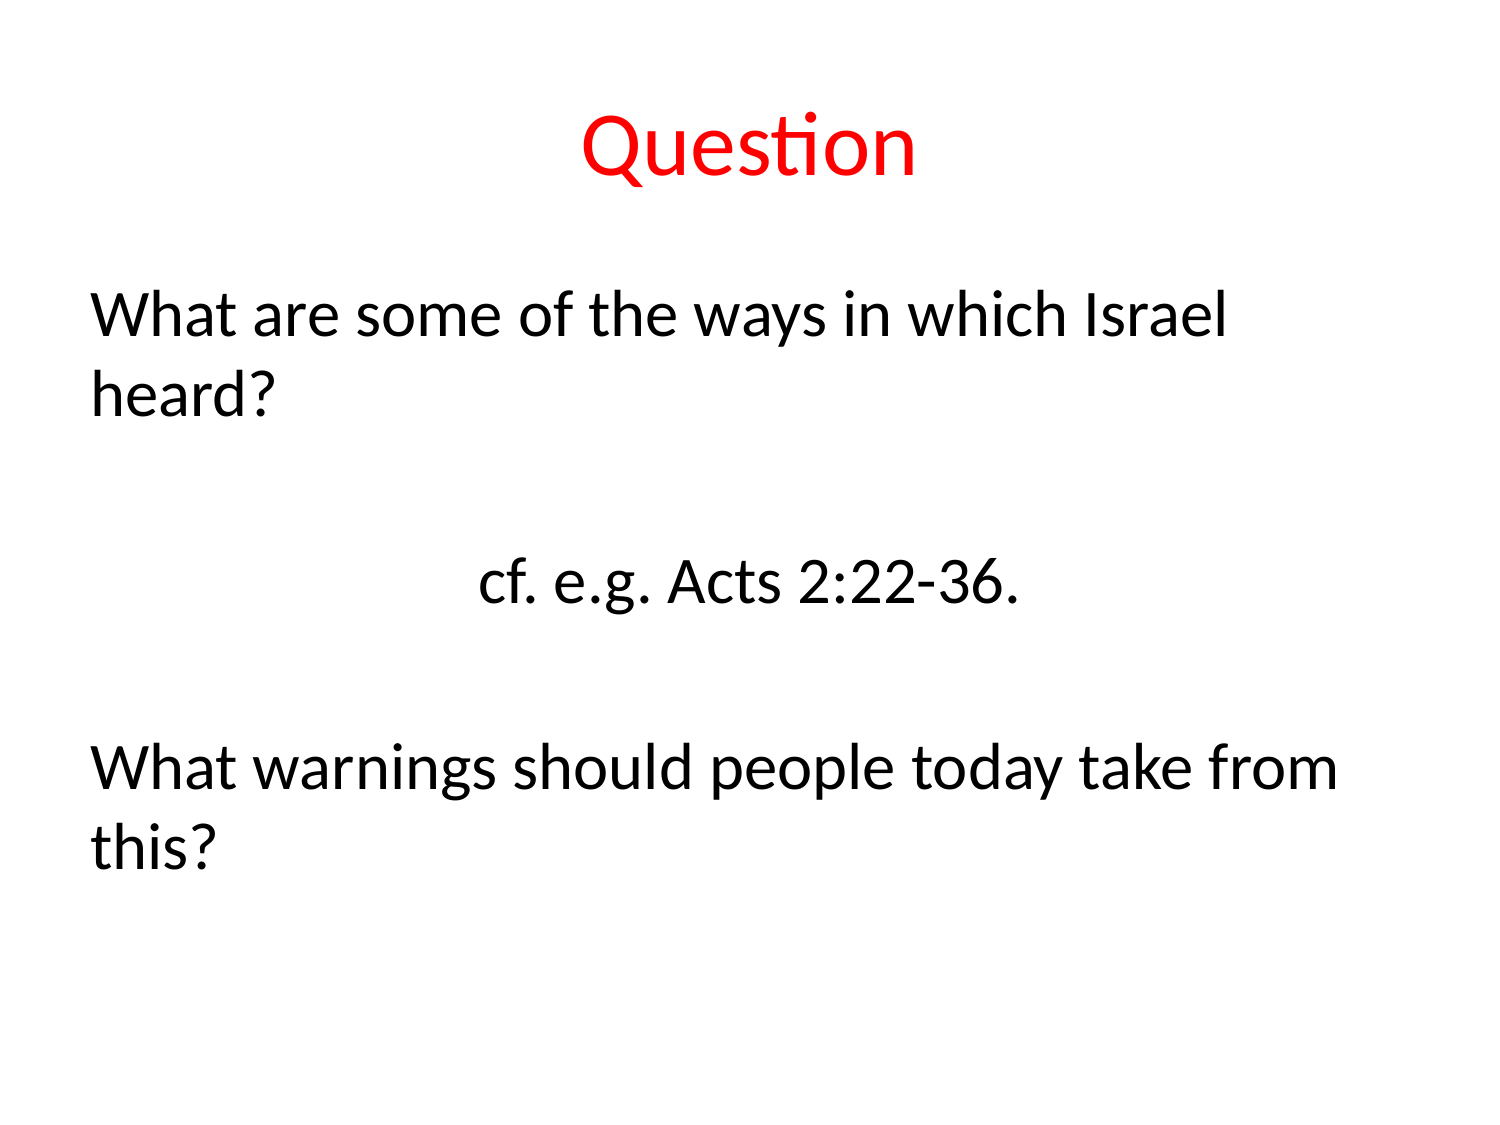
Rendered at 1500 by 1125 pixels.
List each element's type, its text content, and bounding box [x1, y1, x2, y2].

title Question [75, 45, 1425, 233]
list What are some of the ways in which Israel heard? cf. e.g. Acts 2:22-36. What warnings should people today take from this? [75, 262, 1425, 1005]
